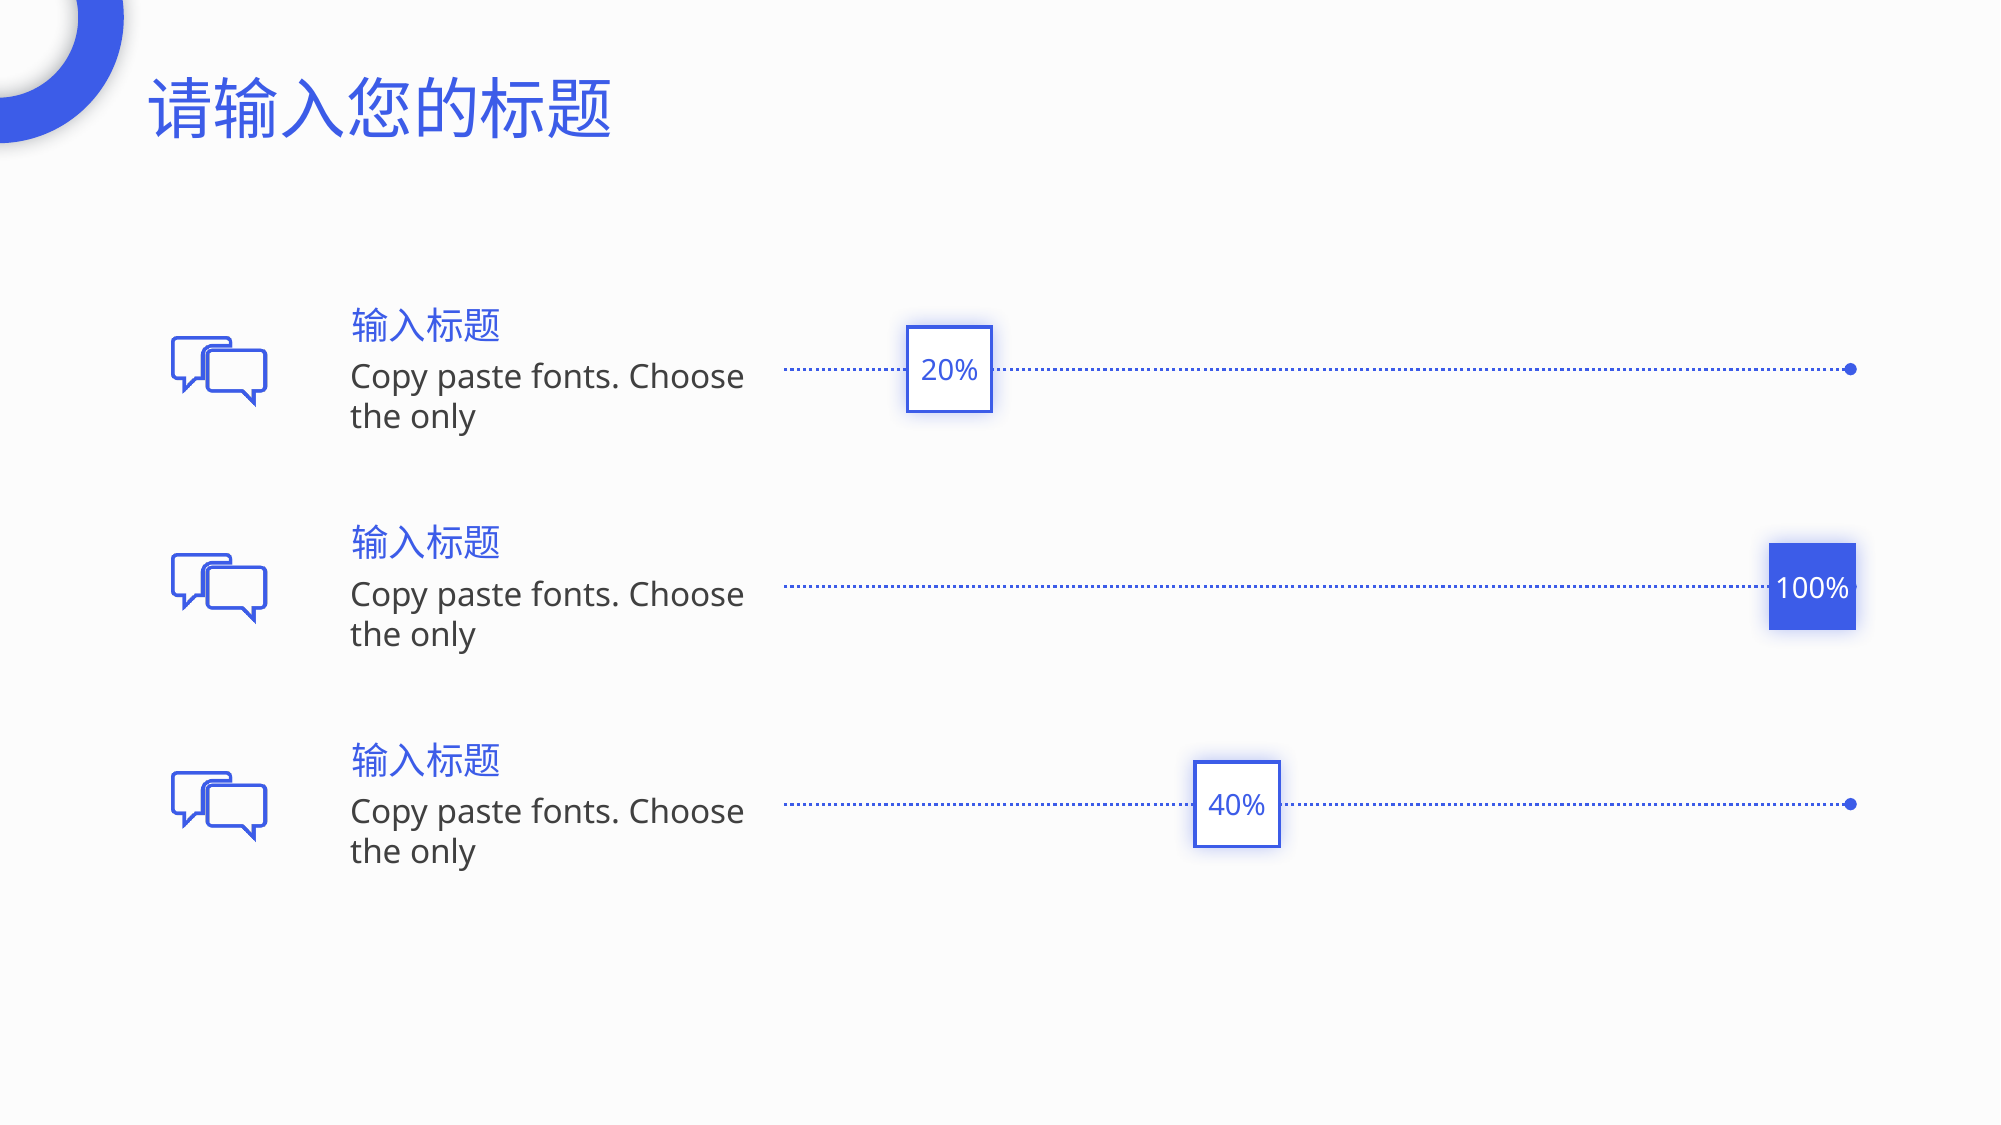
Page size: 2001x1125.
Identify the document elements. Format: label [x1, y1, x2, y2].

text_box [163, 512, 1855, 662]
text_box [163, 729, 1851, 879]
text_box [163, 294, 1851, 444]
text_box [0, 0, 825, 156]
